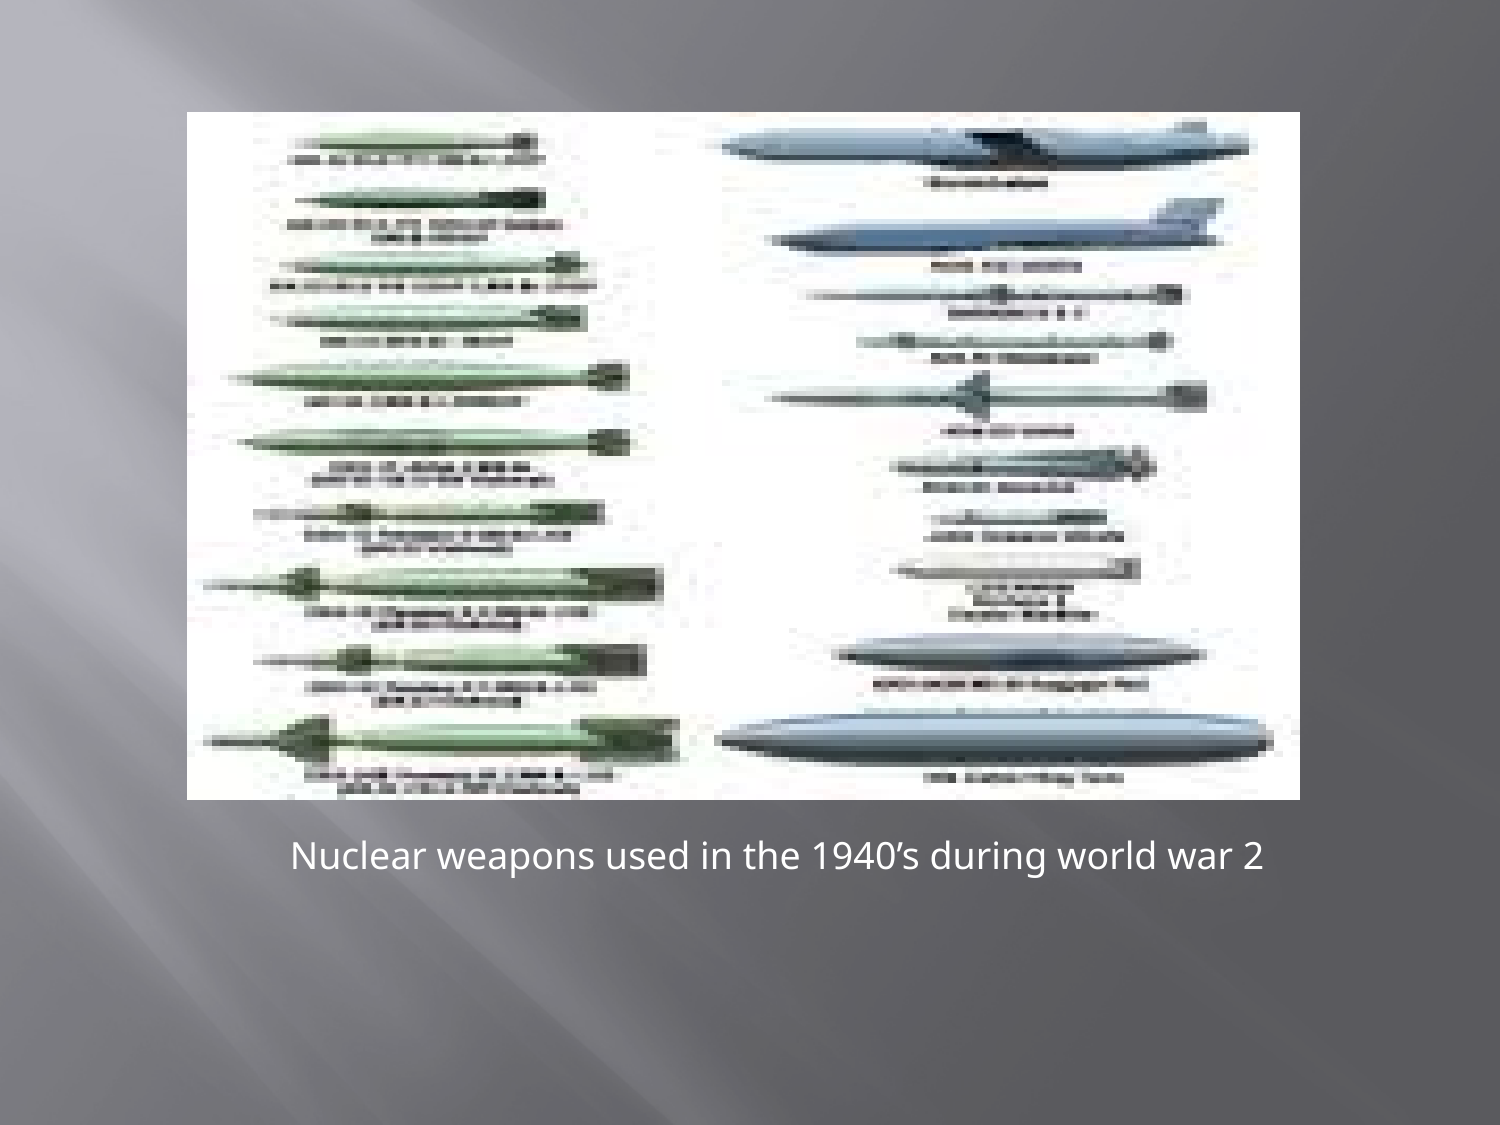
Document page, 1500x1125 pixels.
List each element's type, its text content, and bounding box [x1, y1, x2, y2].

text_box Nuclear weapons used in the 1940’s during world war 2 [274, 824, 1500, 885]
picture [187, 112, 1301, 801]
